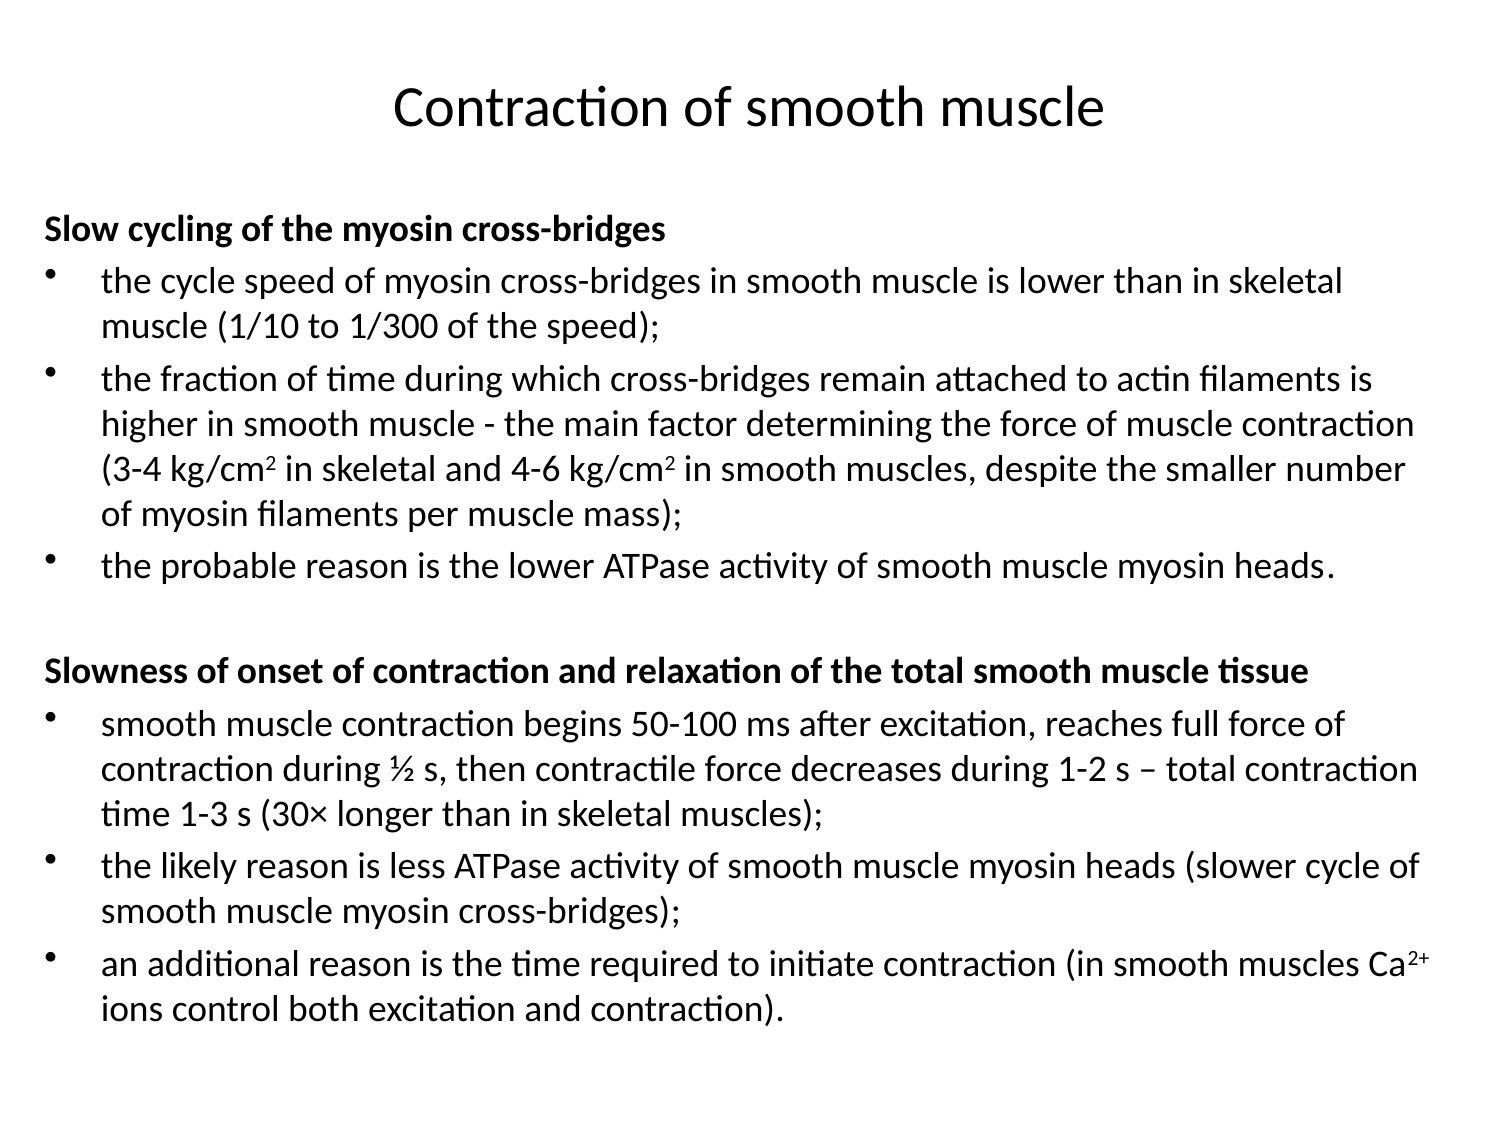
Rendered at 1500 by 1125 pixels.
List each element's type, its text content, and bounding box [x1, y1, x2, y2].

list Slow cycling of the myosin cross-bridges the cycle speed of myosin cross-bridges in smooth muscle is lower than in skeletal muscle (1/10 to 1/300 of the speed); the fraction of time during which cross-bridges remain attached to actin filaments is higher in smooth muscle - the main factor determining the force of muscle contraction (3-4 kg/cm2 in skeletal and 4-6 kg/cm2 in smooth muscles, despite the smaller number of myosin filaments per muscle mass); the probable reason is the lower ATPase activity of smooth muscle myosin heads. Slowness of onset of contraction and relaxation of the total smooth muscle tissue smooth muscle contraction begins 50-100 ms after excitation, reaches full force of contraction during ½ s, then contractile force decreases during 1-2 s – total contraction time 1-3 s (30× longer than in skeletal muscles); the likely reason is less ATPase activity of smooth muscle myosin heads (slower cycle of smooth muscle myosin cross-bridges); an additional reason is the time required to initiate contraction (in smooth muscles Ca2+ ions control both excitation and contraction). [29, 196, 1459, 1071]
title Contraction of smooth muscle [74, 44, 1426, 162]
